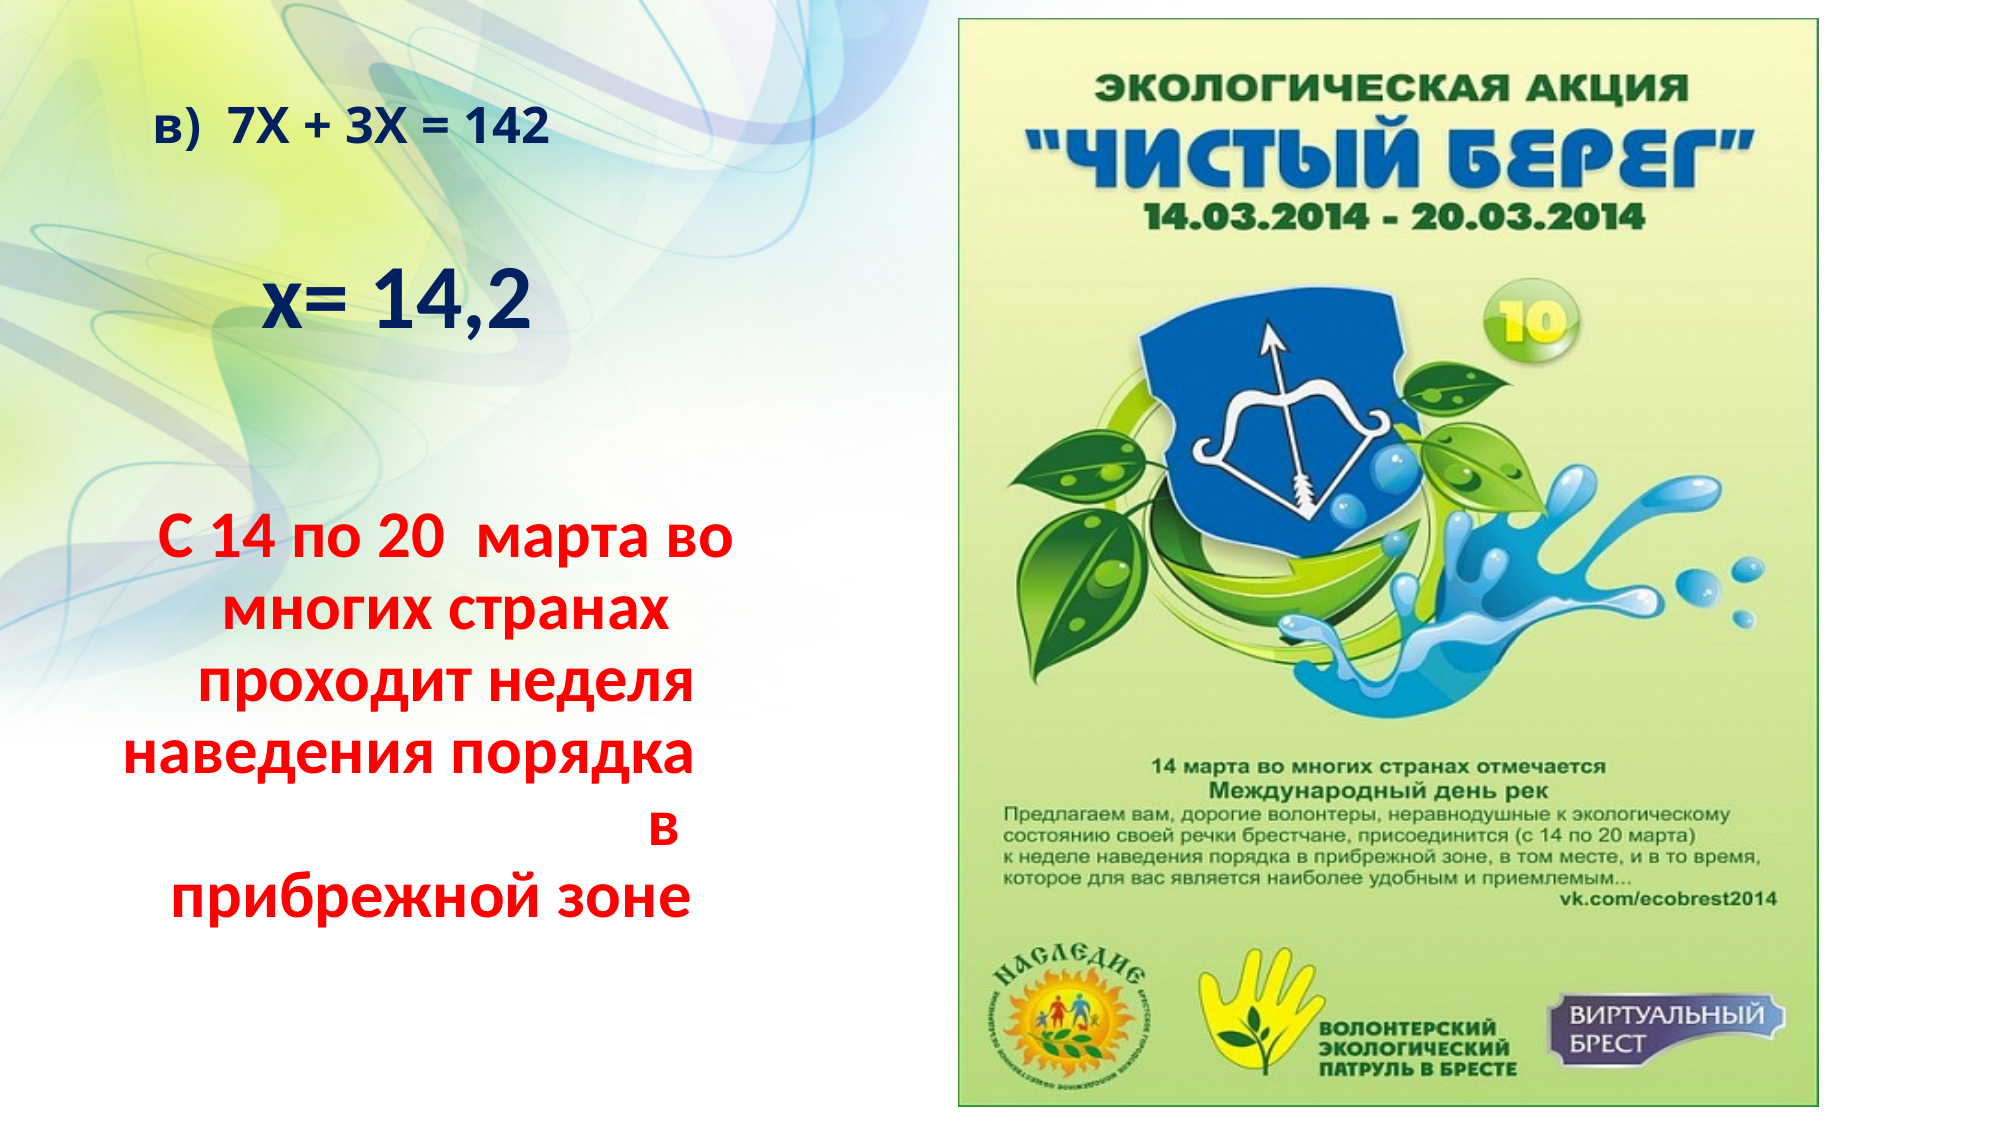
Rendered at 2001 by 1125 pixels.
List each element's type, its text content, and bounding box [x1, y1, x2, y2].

text_box х= 14,2 [225, 229, 549, 354]
title в) 7Х + 3Х = 142 [137, 38, 833, 278]
picture [0, 0, 2001, 1125]
list С 14 по 20 марта во многих странах проходит неделя наведения порядка в прибрежной зоне [102, 402, 791, 1125]
